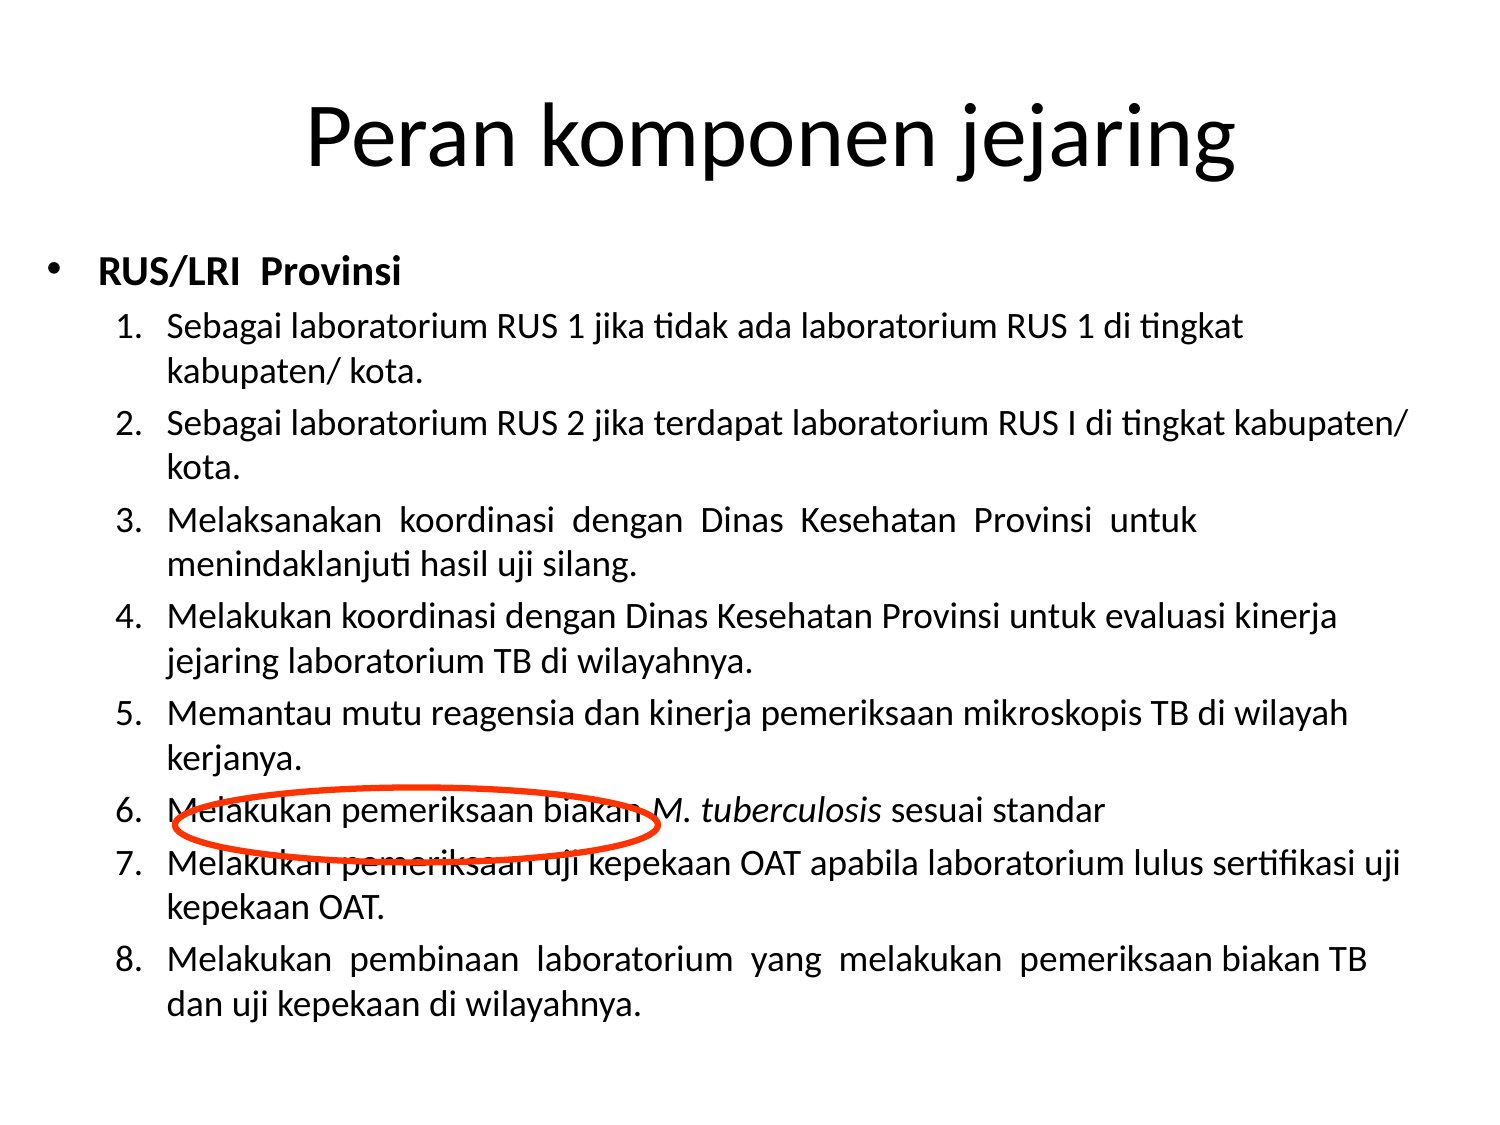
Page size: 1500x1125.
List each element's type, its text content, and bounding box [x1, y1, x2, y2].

title Peran komponen jejaring [134, 59, 1410, 200]
text_box [174, 787, 658, 863]
list RUS/LRI Provinsi Sebagai laboratorium RUS 1 jika tidak ada laboratorium RUS 1 di tingkat kabupaten/ kota. Sebagai laboratorium RUS 2 jika terdapat laboratorium RUS I di tingkat kabupaten/ kota. Melaksanakan koordinasi dengan Dinas Kesehatan Provinsi untuk menindaklanjuti hasil uji silang. Melakukan koordinasi dengan Dinas Kesehatan Provinsi untuk evaluasi kinerja jejaring laboratorium TB di wilayahnya. Memantau mutu reagensia dan kinerja pemeriksaan mikroskopis TB di wilayah kerjanya. Melakukan pemeriksaan biakan M. tuberculosis sesuai standar Melakukan pemeriksaan uji kepekaan OAT apabila laboratorium lulus sertifikasi uji kepekaan OAT. Melakukan pembinaan laboratorium yang melakukan pemeriksaan biakan TB dan uji kepekaan di wilayahnya. [31, 235, 1439, 1042]
